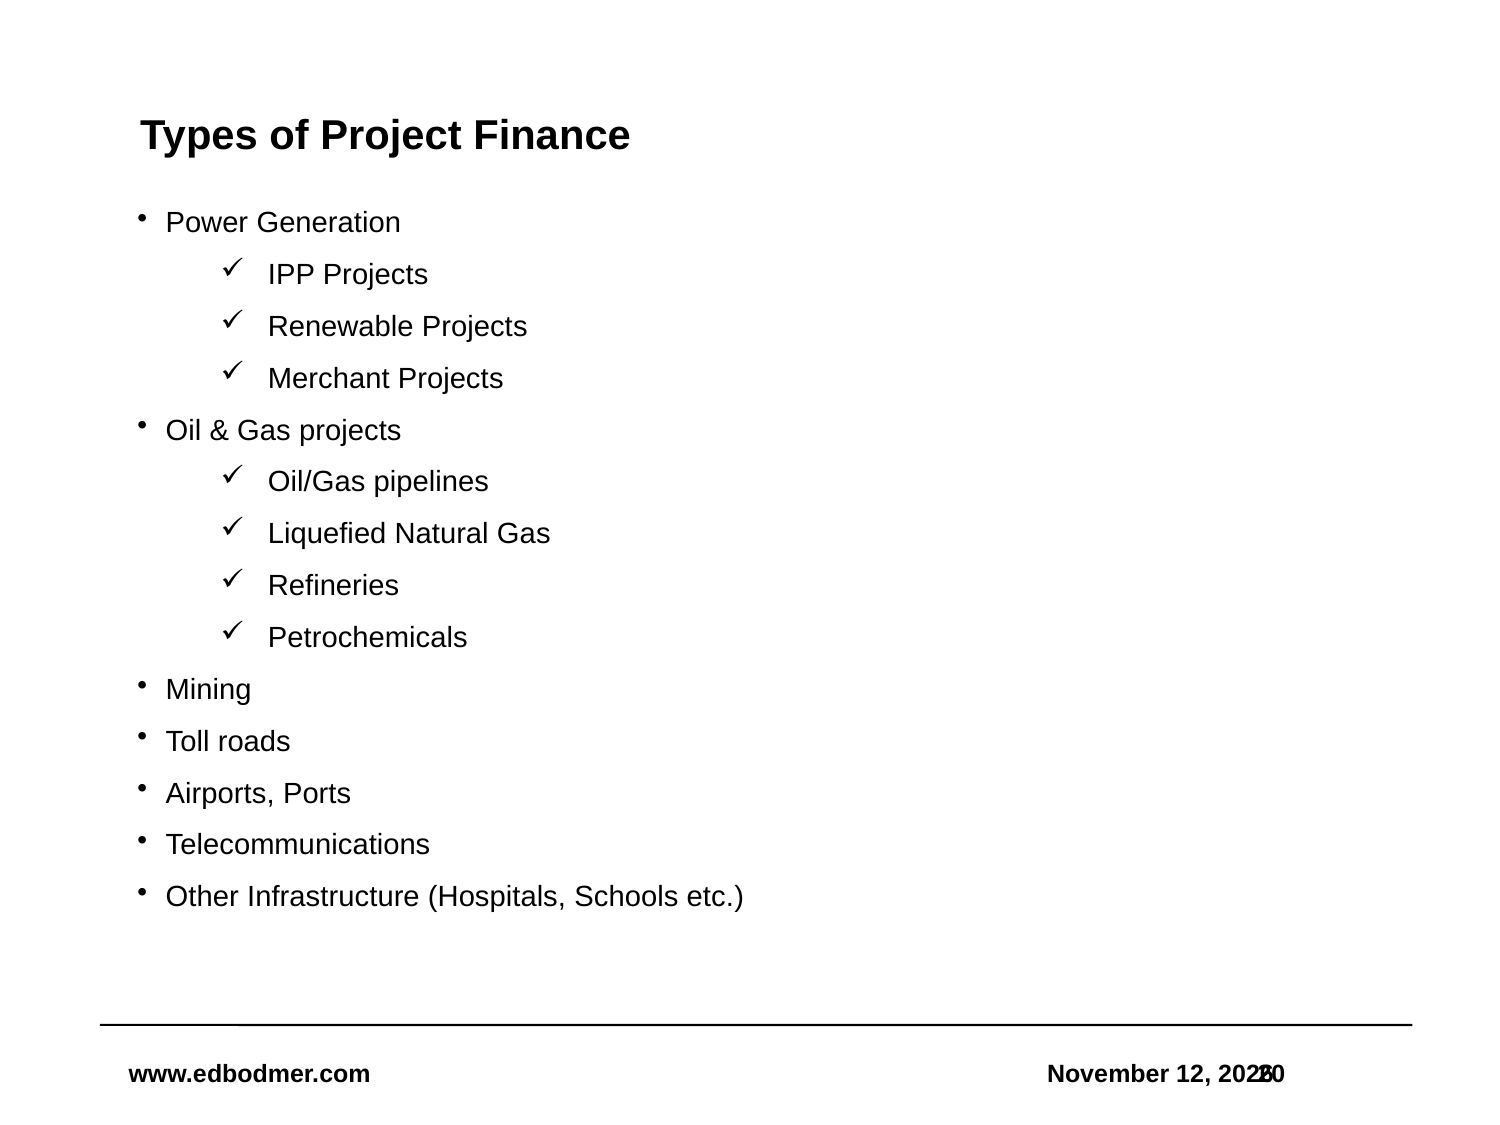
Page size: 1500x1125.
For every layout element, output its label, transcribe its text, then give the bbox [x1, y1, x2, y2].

title Types of Project Finance [124, 99, 1288, 199]
list Power Generation IPP Projects Renewable Projects Merchant Projects Oil & Gas projects Oil/Gas pipelines Liquefied Natural Gas Refineries Petrochemicals Mining Toll roads Airports, Ports Telecommunications Other Infrastructure (Hospitals, Schools etc.) [112, 199, 1363, 988]
